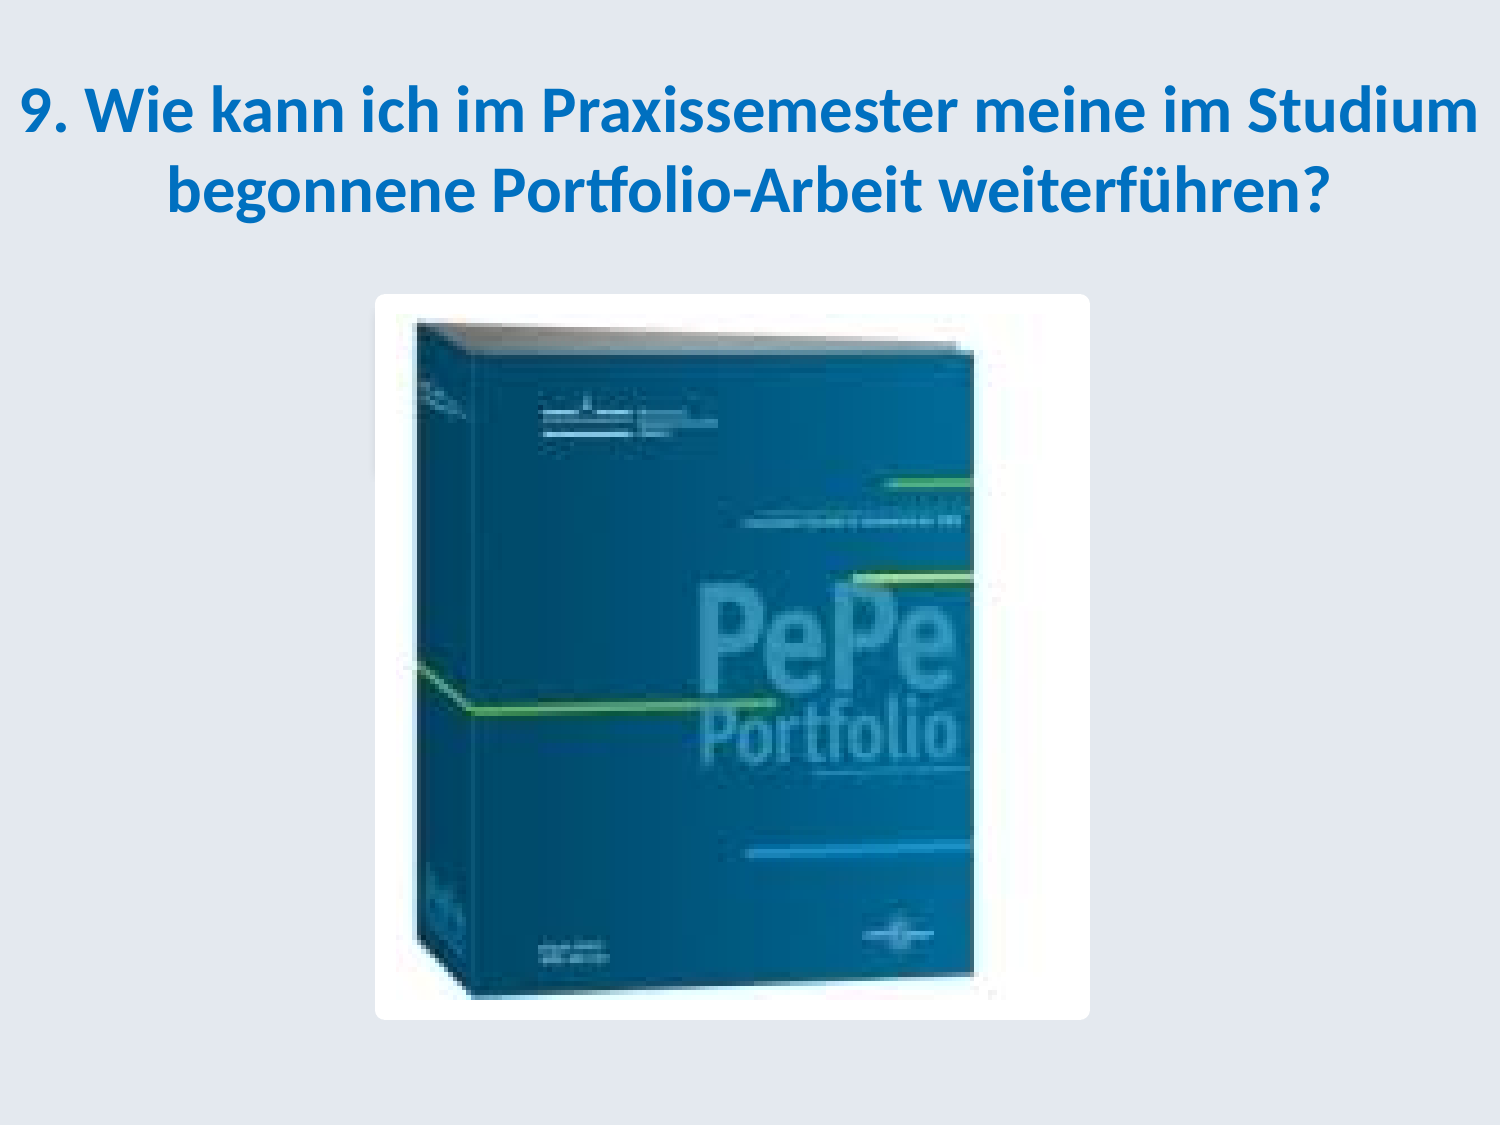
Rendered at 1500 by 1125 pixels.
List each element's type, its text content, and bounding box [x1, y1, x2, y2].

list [395, 314, 1070, 1000]
title 9. Wie kann ich im Praxissemester meine im Studium begonnene Portfolio-Arbeit weiterführen? [0, 0, 1500, 291]
